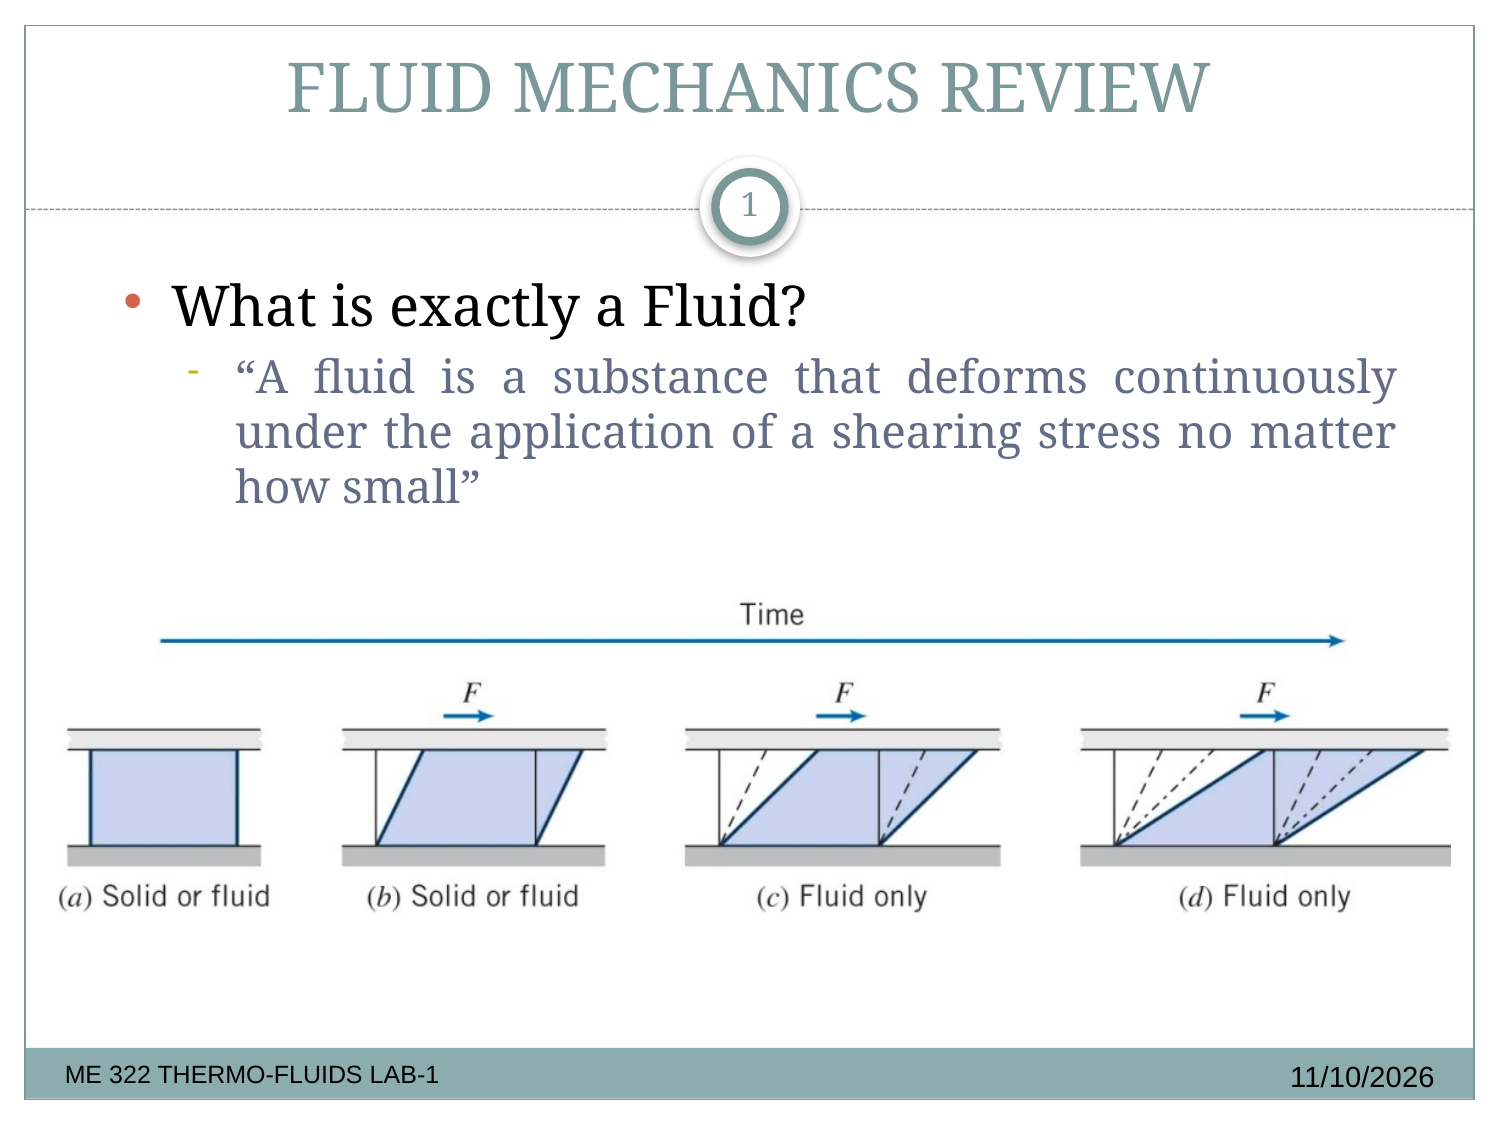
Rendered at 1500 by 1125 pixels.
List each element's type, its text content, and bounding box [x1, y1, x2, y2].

slide_number 1 [712, 169, 788, 243]
title FLUID MECHANICS REVIEW [49, 37, 1450, 162]
picture [58, 599, 1451, 914]
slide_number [950, 1050, 1450, 1111]
footer ME 322 THERMO-FLUIDS LAB-1 [50, 1051, 638, 1112]
list What is exactly a Fluid? “A fluid is a substance that deforms continuously under the application of a shearing stress no matter how small” [92, 263, 1413, 597]
